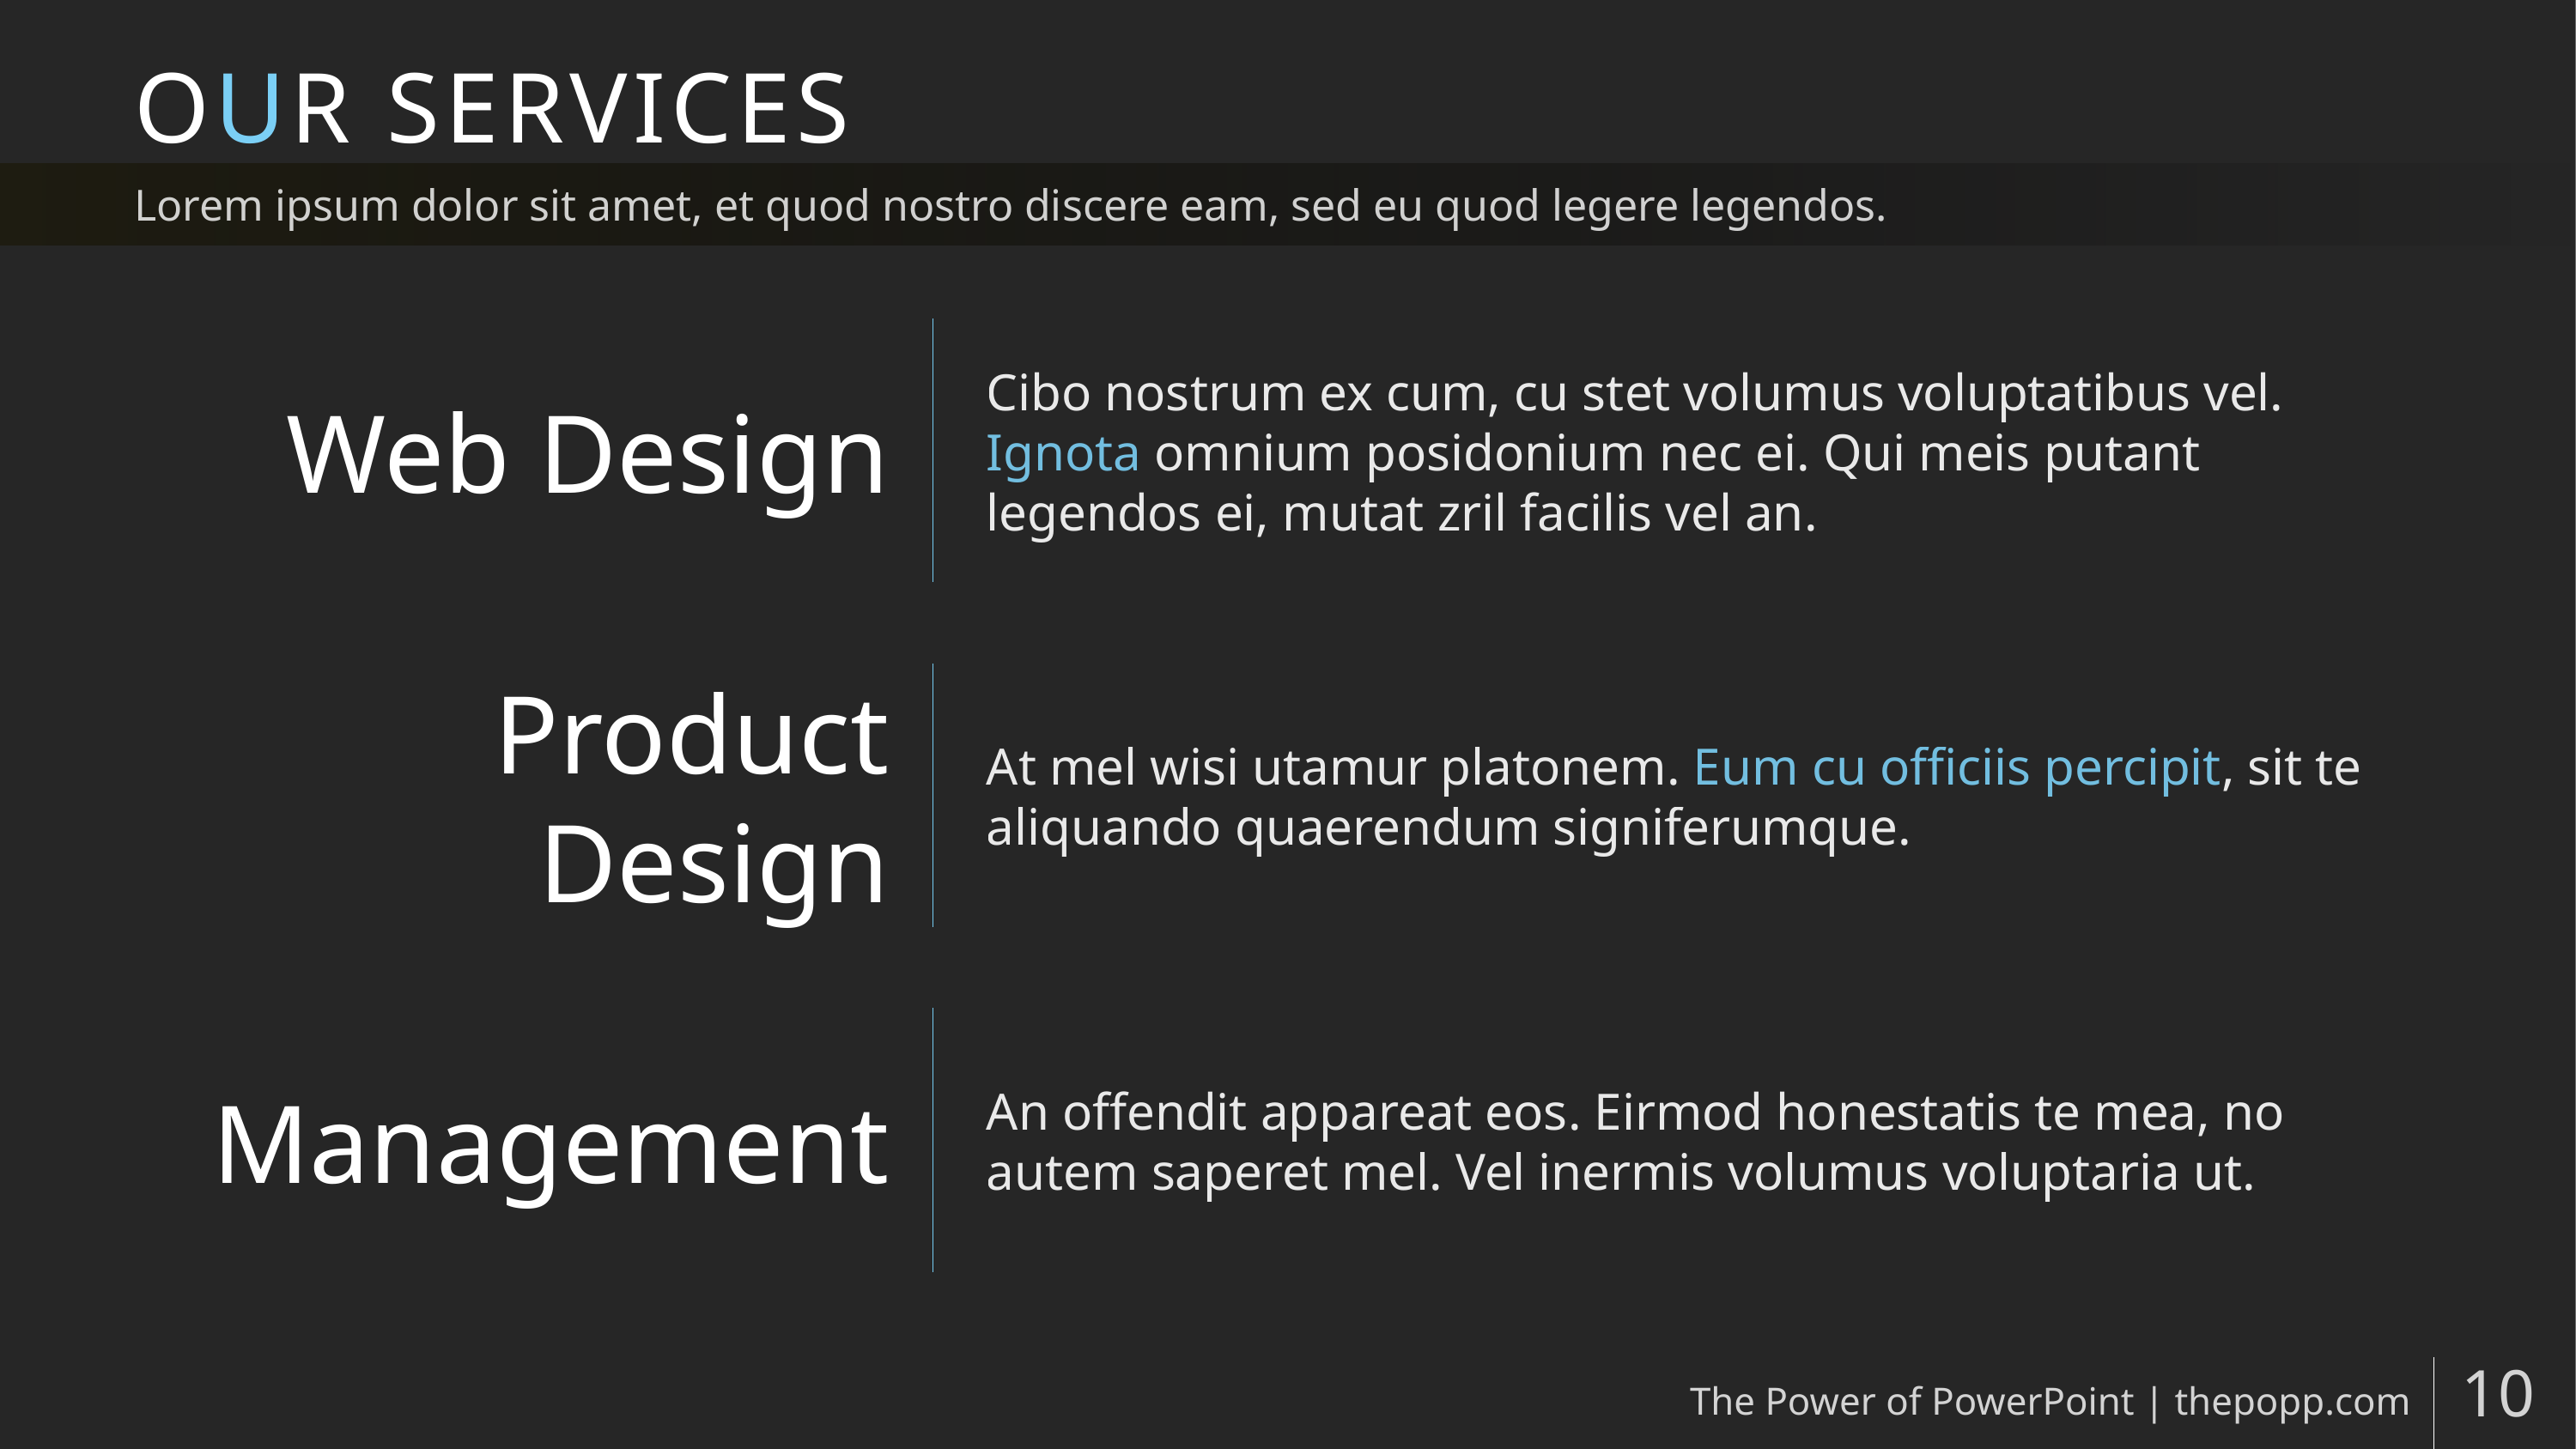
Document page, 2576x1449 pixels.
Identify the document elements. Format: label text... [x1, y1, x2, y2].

list At mel wisi utamur platonem. Eum cu officiis percipit, sit te aliquando quaerendum signiferumque. [963, 663, 2424, 927]
title OUR SERVICES [111, 0, 2430, 174]
list Product Design [111, 704, 913, 887]
list Cibo nostrum ex cum, cu stet volumus voluptatibus vel. Ignota omnium posidonium nec ei. Qui meis putant legendos ei, mutat zril facilis vel an. [963, 318, 2424, 583]
footer The Power of PowerPoint | thepopp.com [922, 1356, 2434, 1434]
list An offendit appareat eos. Eirmod honestatis te mea, no autem saperet mel. Vel inermis volumus voluptaria ut. [963, 1008, 2424, 1272]
list Management [111, 1048, 913, 1232]
slide_number 10 [2438, 1357, 2576, 1434]
list Web Design [111, 359, 913, 543]
list Lorem ipsum dolor sit amet, et quod nostro discere eam, sed eu quod legere legendos. [111, 167, 2404, 248]
